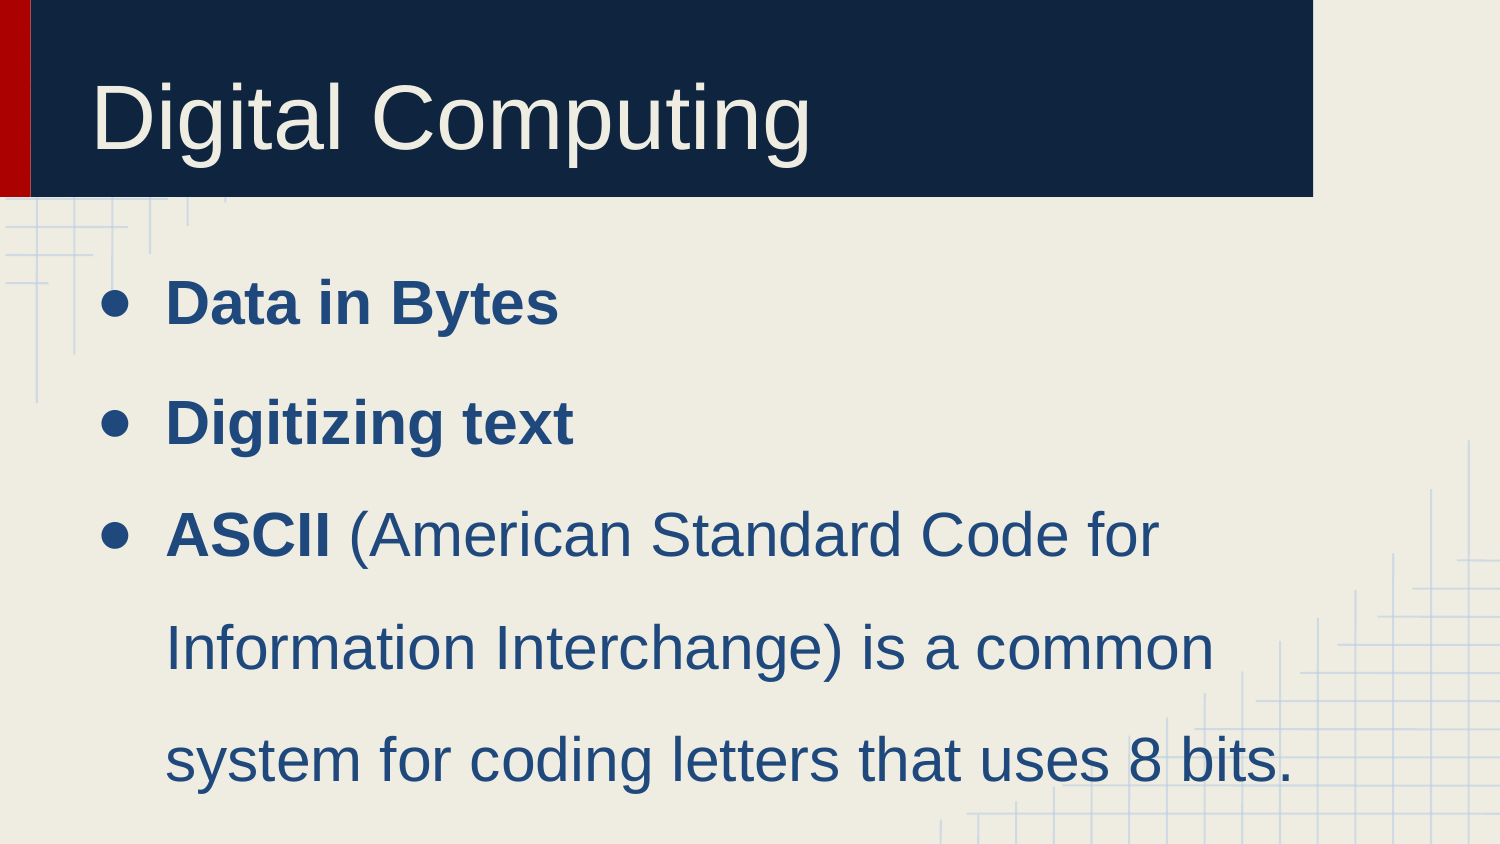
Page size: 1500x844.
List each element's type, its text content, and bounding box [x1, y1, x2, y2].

title Digital Computing [75, 16, 1276, 183]
list Data in Bytes Digitizing text ASCII (American Standard Code for Information Interchange) is a common system for coding letters that uses 8 bits. [75, 209, 1425, 806]
